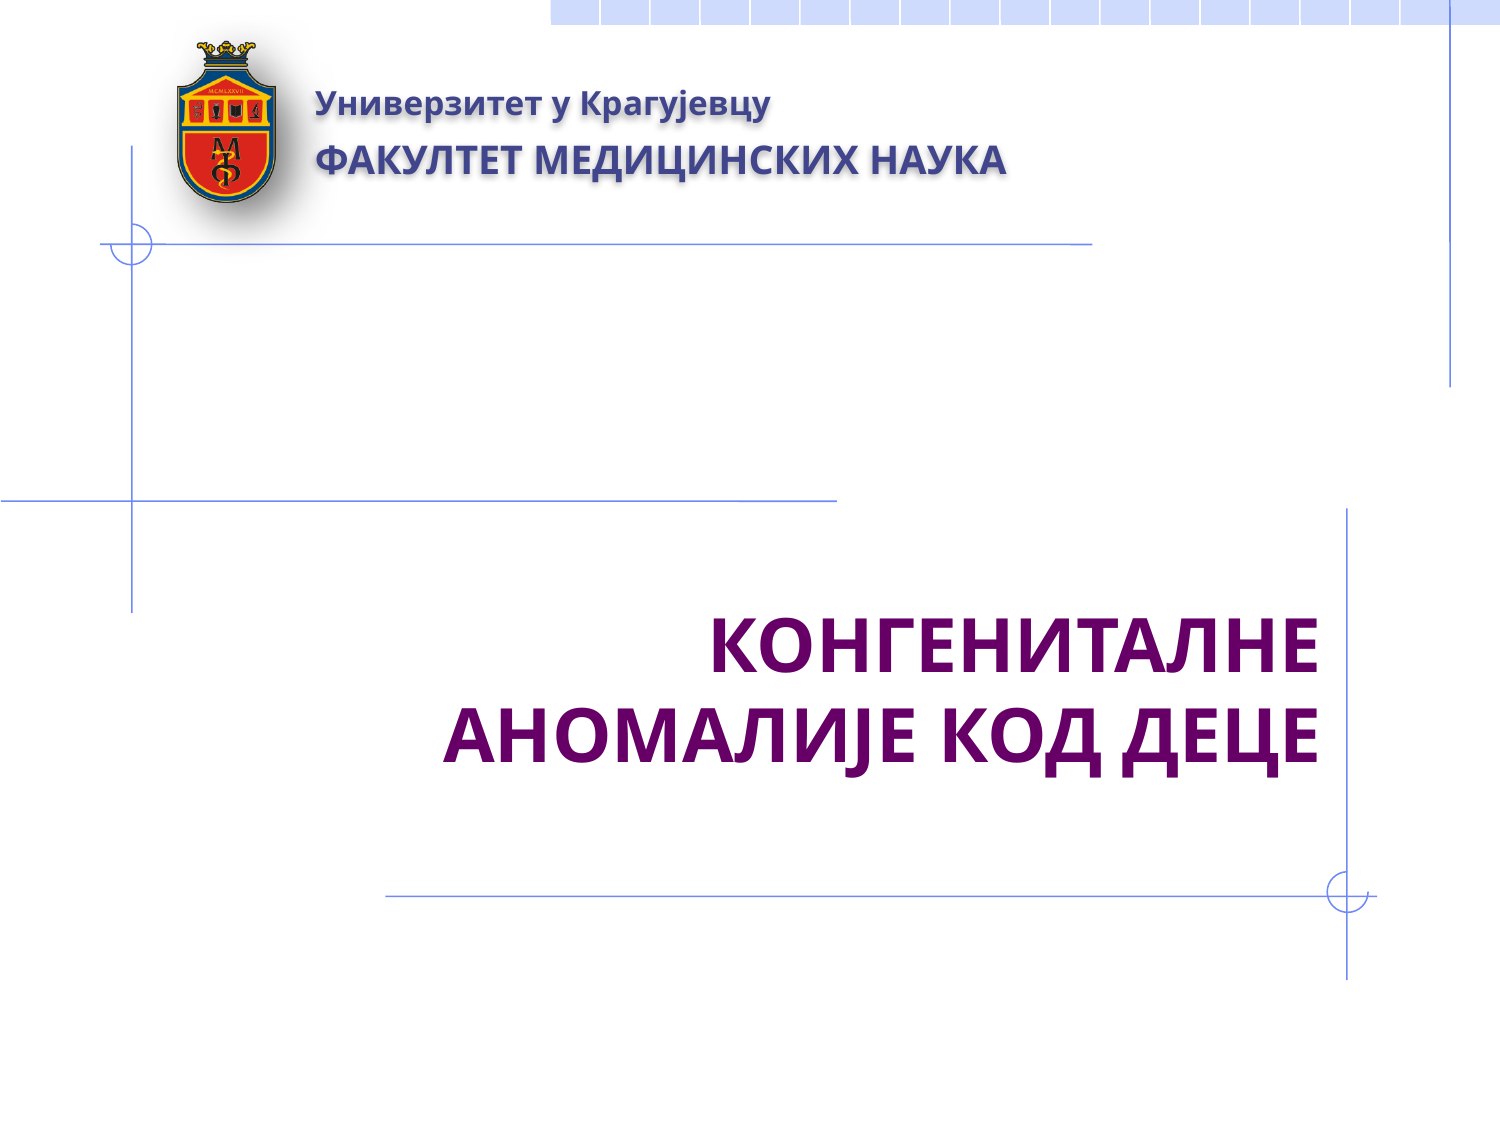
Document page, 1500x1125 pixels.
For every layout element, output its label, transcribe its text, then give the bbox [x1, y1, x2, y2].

picture [162, 36, 288, 207]
title КОНГЕНИТАЛНЕ АНОМАЛИЈЕ КОД ДЕЦЕ [212, 687, 1338, 876]
text_box Универзитет у Крaгујевцу ФАКУЛТЕТ МЕДИЦИНСКИХ НАУКА [304, 74, 1328, 190]
